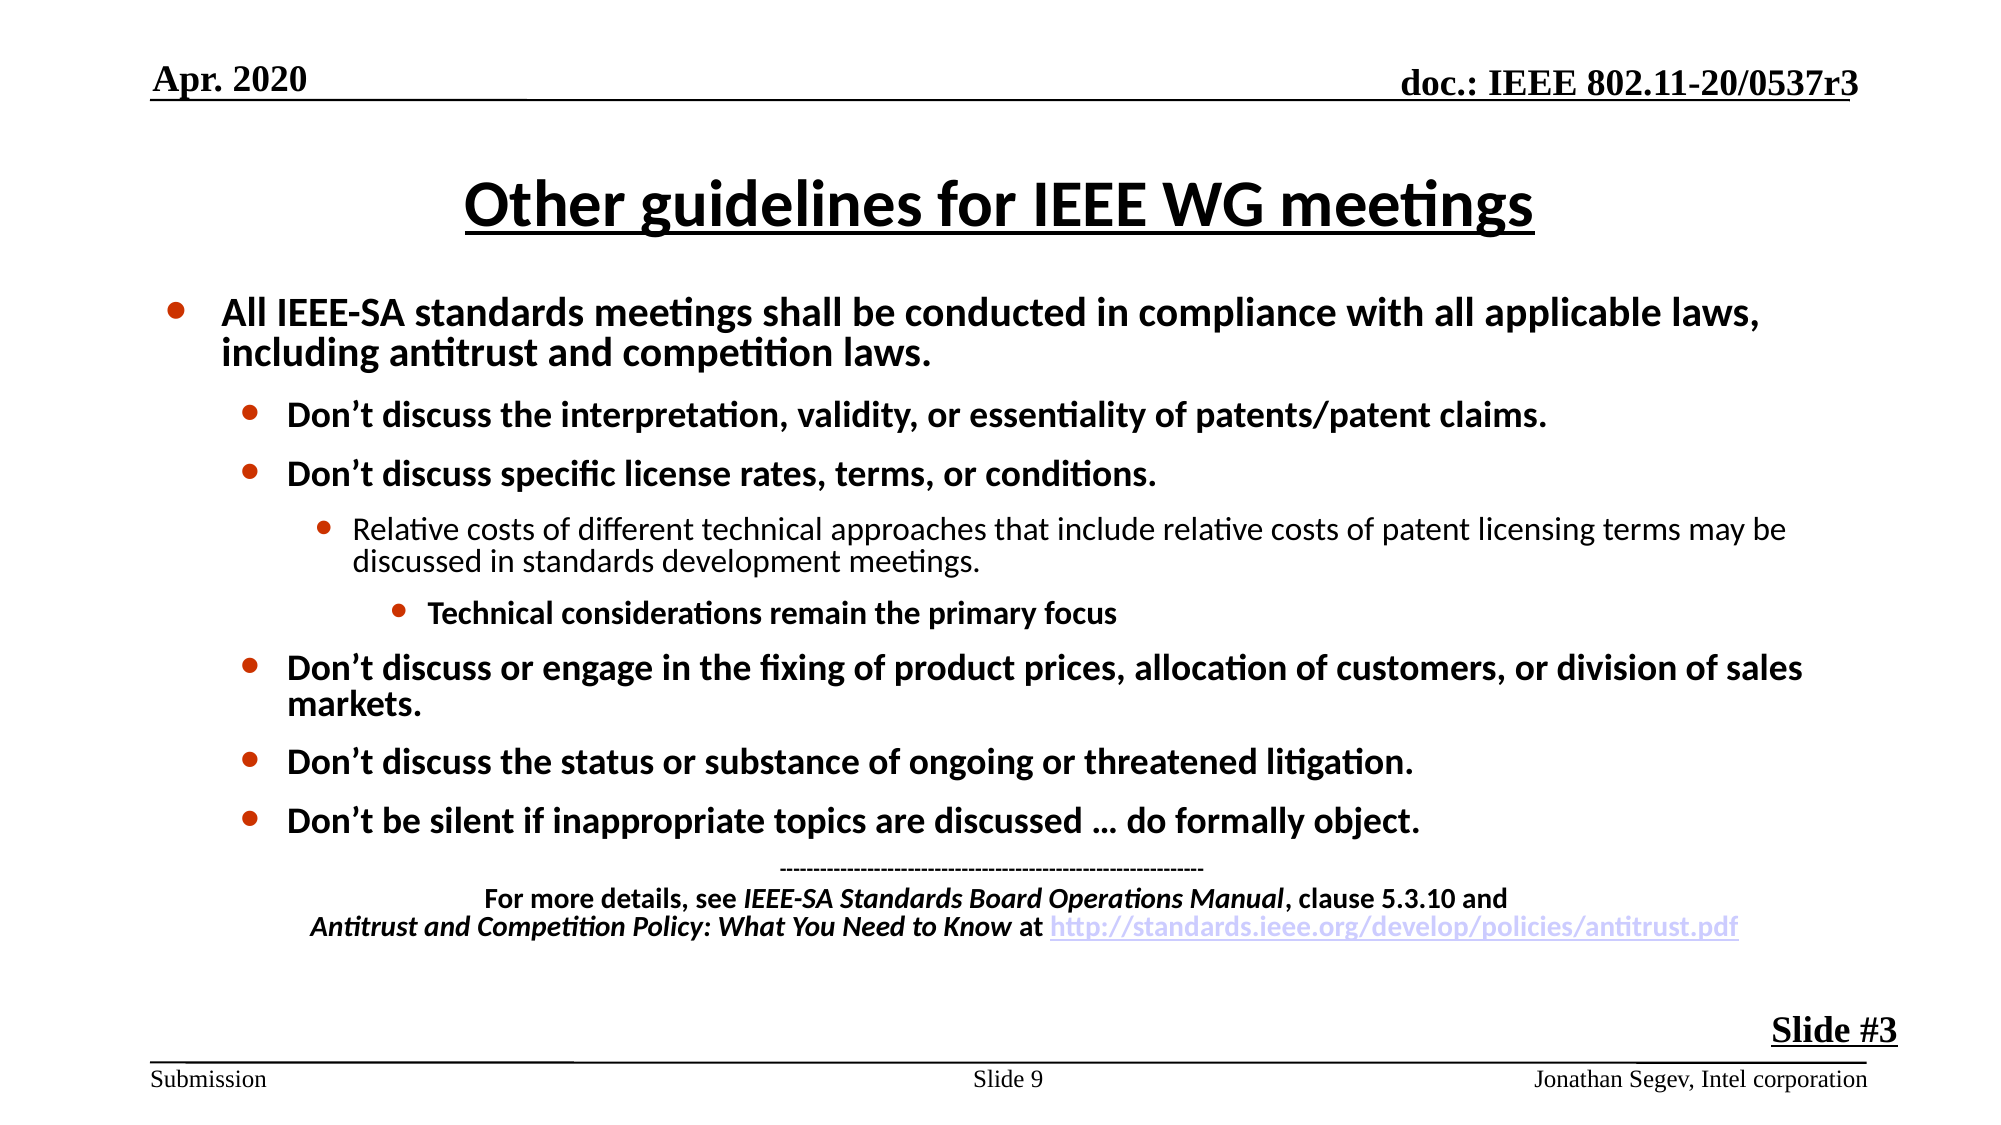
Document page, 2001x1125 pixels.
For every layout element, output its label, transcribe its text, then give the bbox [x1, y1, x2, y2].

list All IEEE-SA standards meetings shall be conducted in compliance with all applicable laws, including antitrust and competition laws. Don’t discuss the interpretation, validity, or essentiality of patents/patent claims. Don’t discuss specific license rates, terms, or conditions. Relative costs of different technical approaches that include relative costs of patent licensing terms may be discussed in standards development meetings. Technical considerations remain the primary focus Don’t discuss or engage in the fixing of product prices, allocation of customers, or division of sales markets. Don’t discuss the status or substance of ongoing or threatened litigation. Don’t be silent if inappropriate topics are discussed … do formally object. --------------------------------------------------------------- For more details, see IEEE-SA Standards Board Operations Manual, clause 5.3.10 and Antitrust and Competition Policy: What You Need to Know at http://standards.ieee.org/develop/policies/antitrust.pdf [149, 286, 1850, 1000]
text_box Slide #3 [1756, 997, 1913, 1058]
footer Jonathan Segev, Intel corporation [1171, 1061, 1869, 1093]
title Other guidelines for IEEE WG meetings [149, 112, 1850, 286]
slide_number Slide 9 [950, 1061, 1067, 1123]
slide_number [152, 54, 563, 100]
